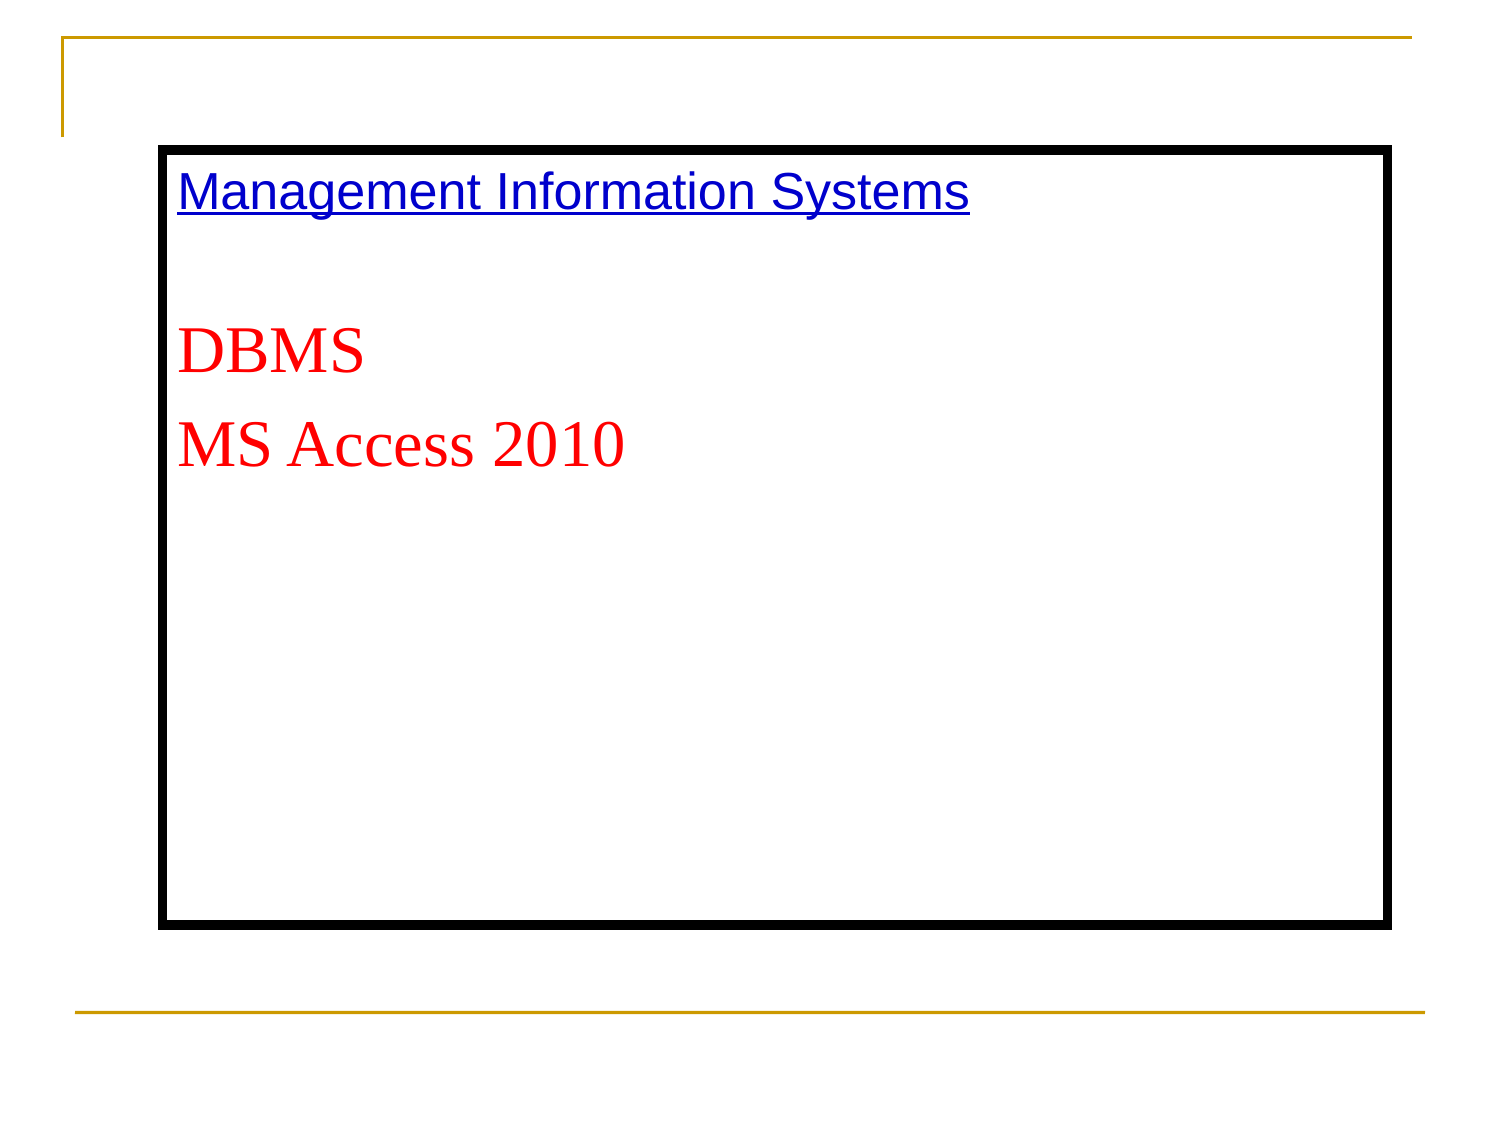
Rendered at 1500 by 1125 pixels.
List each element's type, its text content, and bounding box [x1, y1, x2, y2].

text_box [149, 125, 1350, 186]
text_box Management Information Systems DBMS MS Access 2010 [162, 149, 1388, 925]
